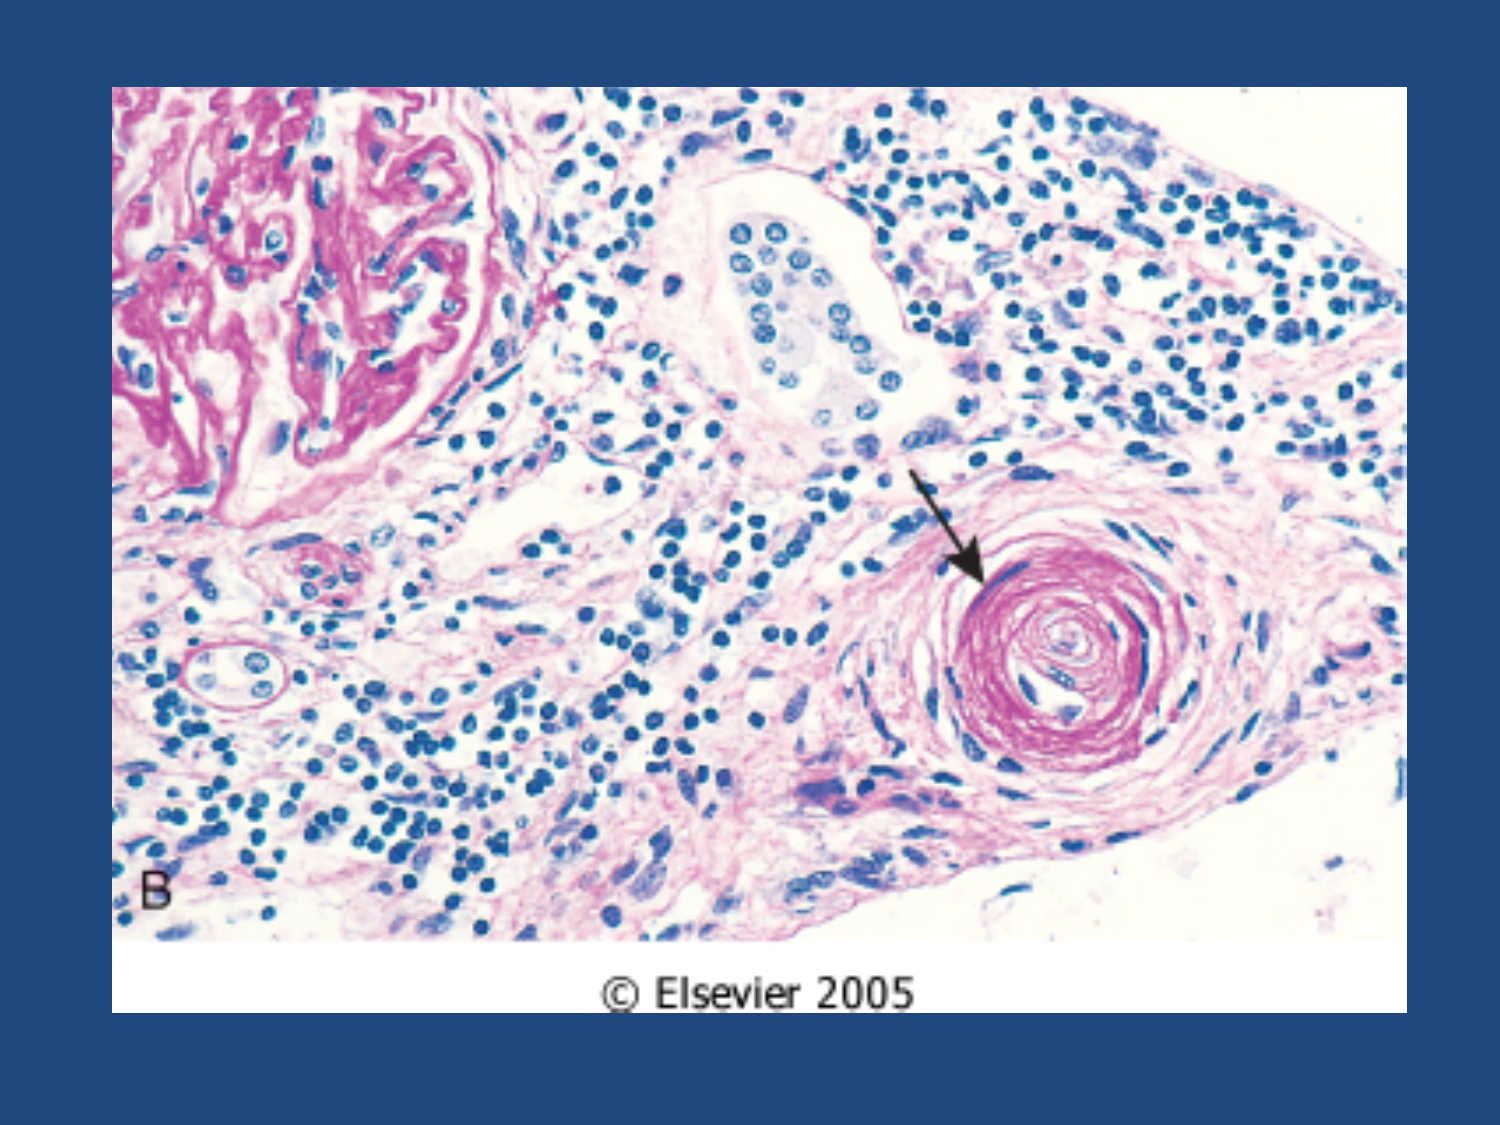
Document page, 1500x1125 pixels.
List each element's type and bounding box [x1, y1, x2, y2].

picture [112, 87, 1408, 1013]
